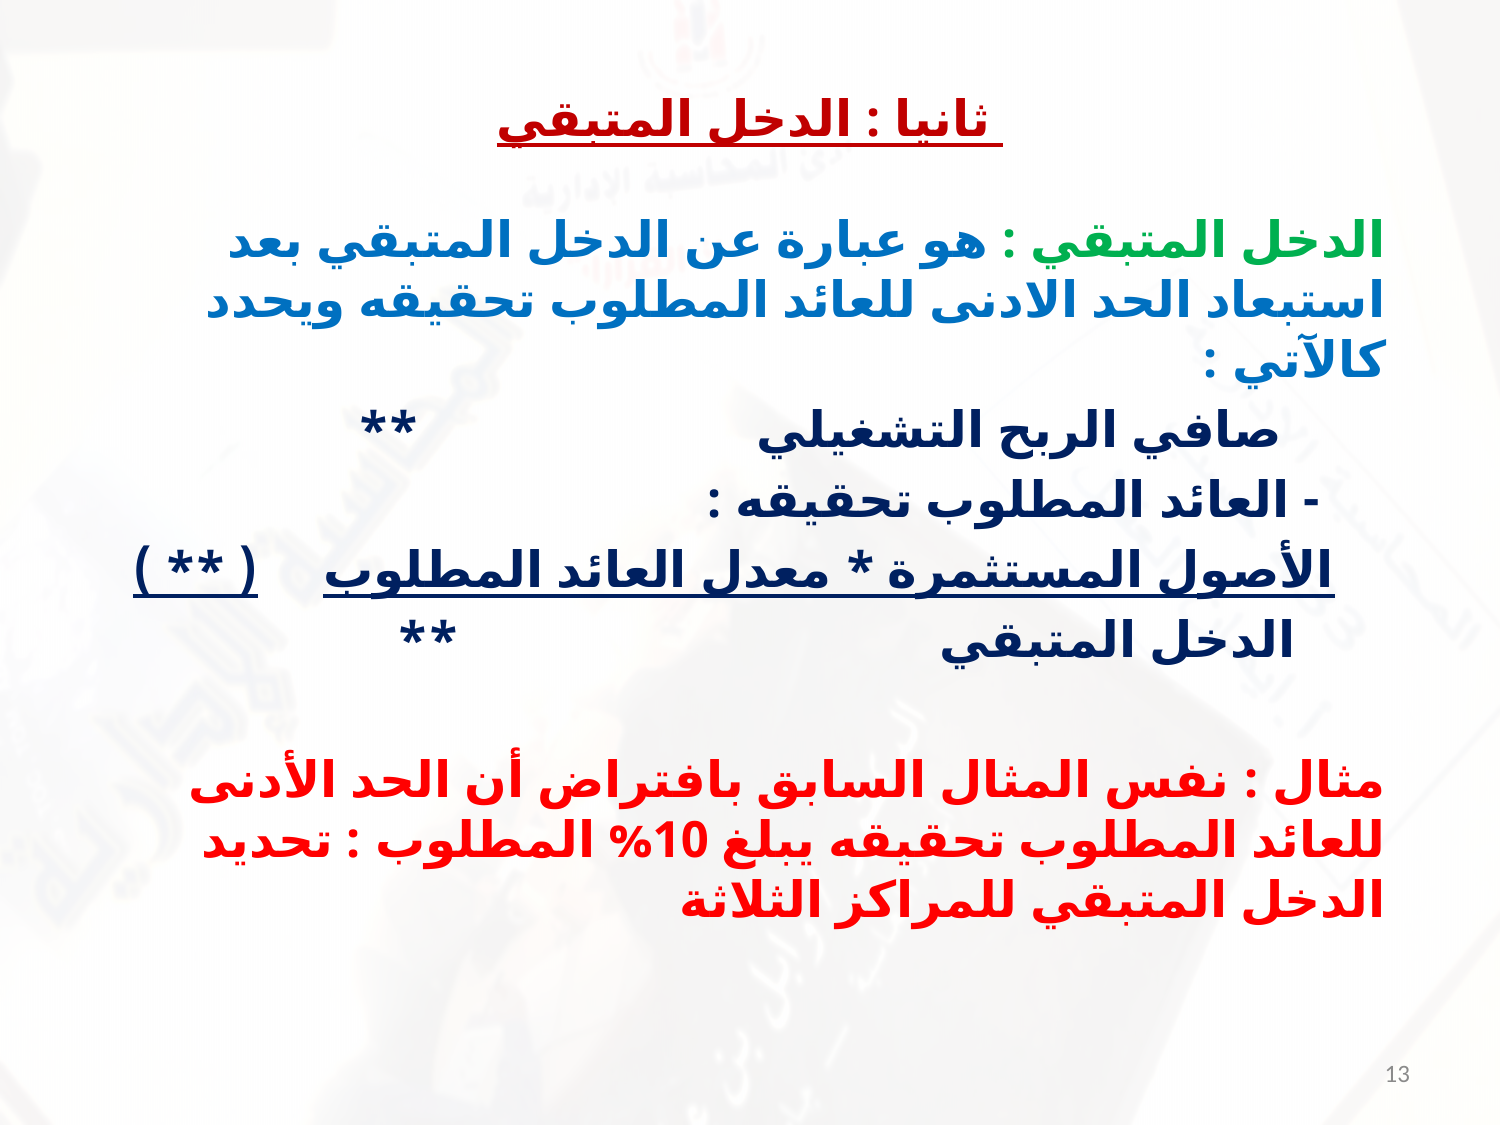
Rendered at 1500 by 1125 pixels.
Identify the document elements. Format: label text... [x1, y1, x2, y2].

list الدخل المتبقي : هو عبارة عن الدخل المتبقي بعد استبعاد الحد الادنى للعائد المطلوب تحقيقه ويحدد كالآتي : صافي الربح التشغيلي ** - العائد المطلوب تحقيقه : الأصول المستثمرة * معدل العائد المطلوب ( ** ) الدخل المتبقي ** مثال : نفس المثال السابق بافتراض أن الحد الأدنى للعائد المطلوب تحقيقه يبلغ 10% المطلوب : تحديد الدخل المتبقي للمراكز الثلاثة [87, 200, 1475, 1005]
title ثانيا : الدخل المتبقي [75, 45, 1425, 188]
slide_number 13 [1074, 1042, 1425, 1103]
